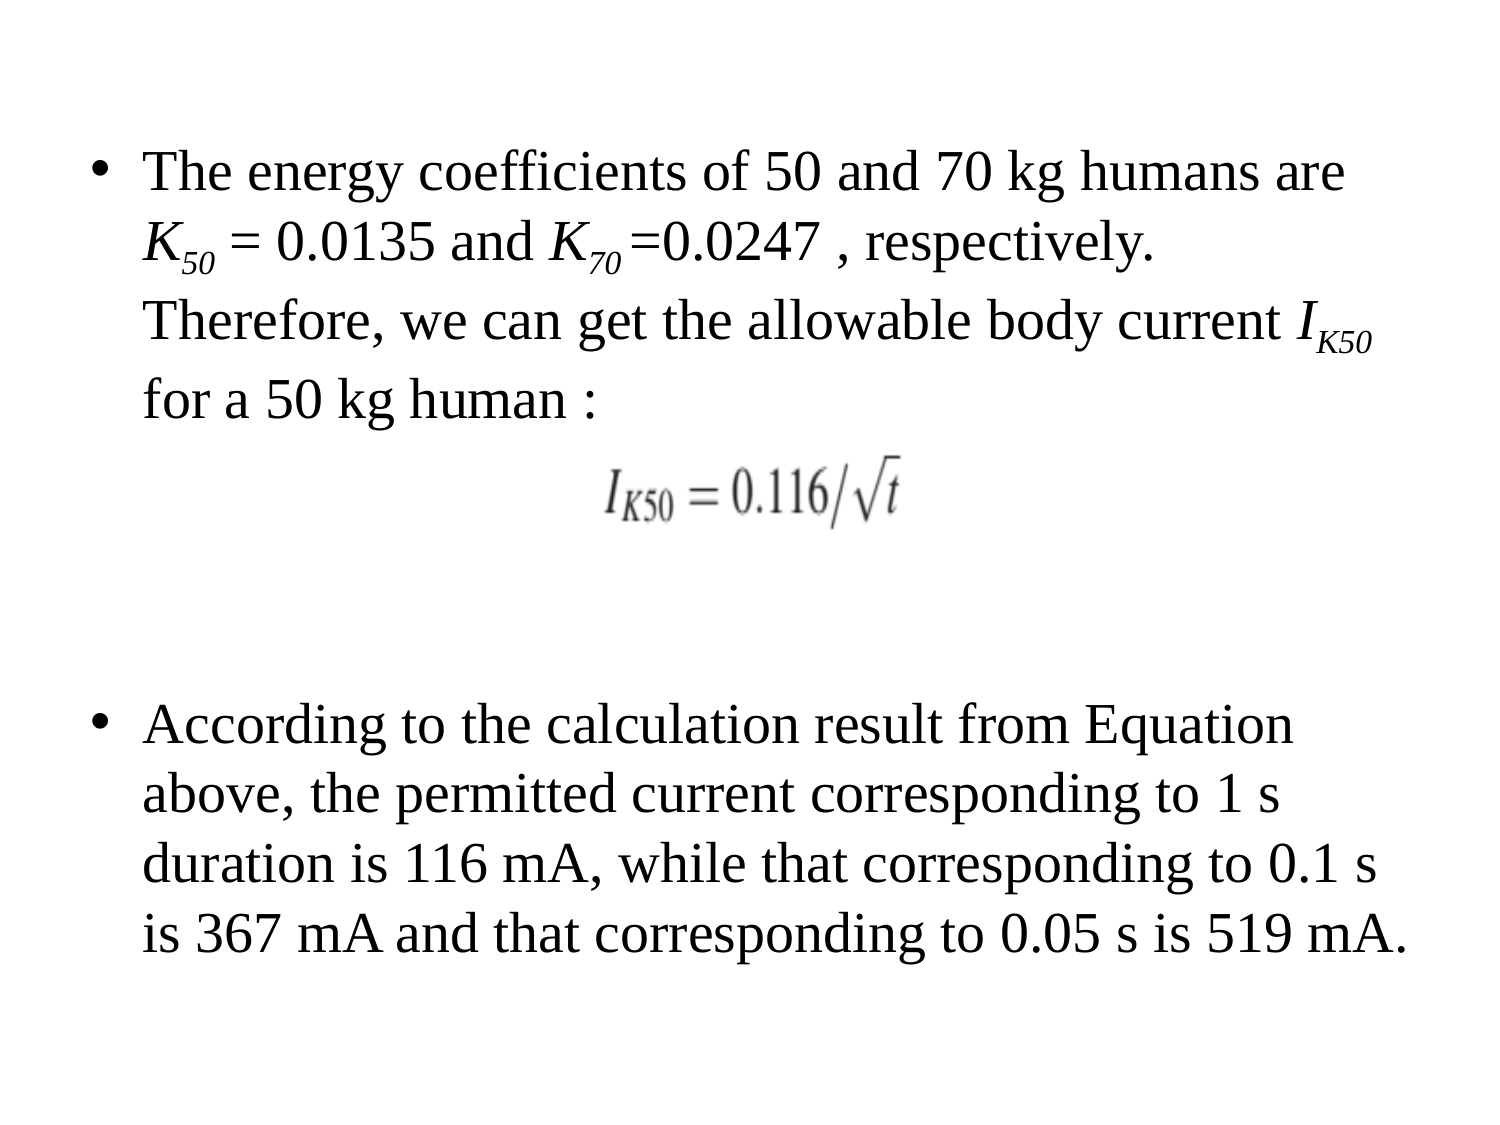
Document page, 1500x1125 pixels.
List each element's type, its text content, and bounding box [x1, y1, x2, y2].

picture [574, 424, 958, 549]
list The energy coefficients of 50 and 70 kg humans are K50 = 0.0135 and K70 =0.0247 , respectively. Therefore, we can get the allowable body current IK50 for a 50 kg human : According to the calculation result from Equation above, the permitted current corresponding to 1 s duration is 116 mA, while that corresponding to 0.1 s is 367 mA and that corresponding to 0.05 s is 519 mA. [75, 125, 1425, 1075]
